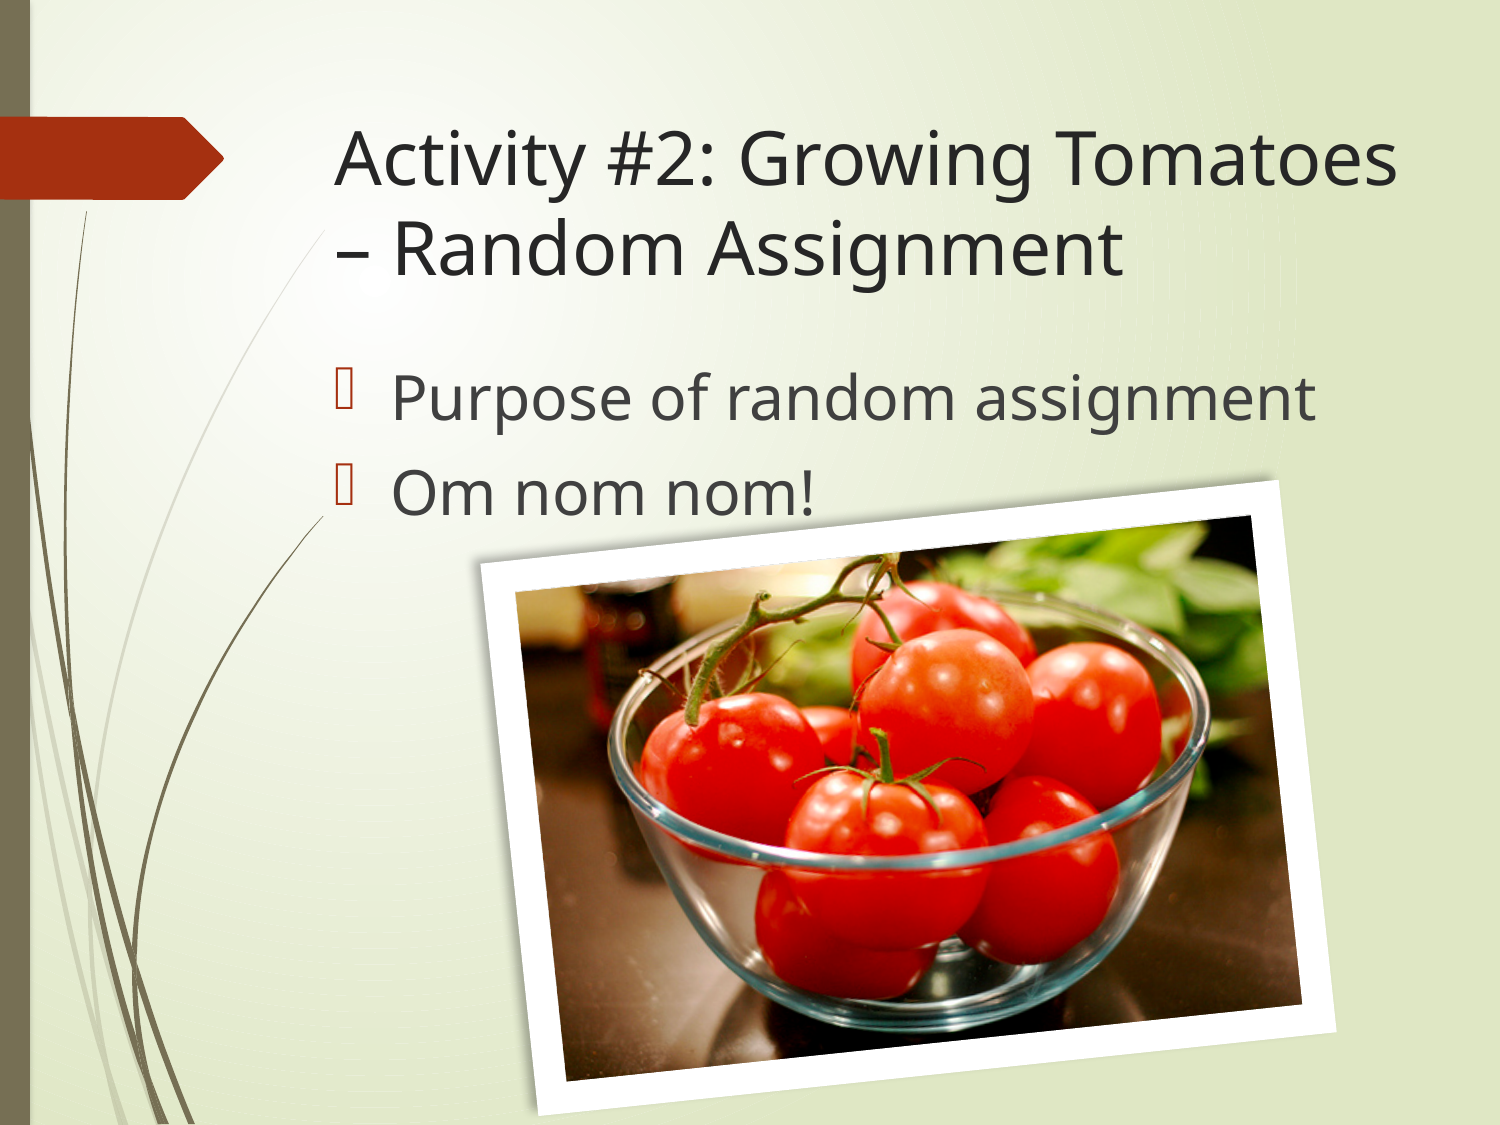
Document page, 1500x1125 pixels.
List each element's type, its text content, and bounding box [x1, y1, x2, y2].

title Activity #2: Growing Tomatoes – Random Assignment [319, 102, 1467, 313]
list Purpose of random assignment Om nom nom! [318, 350, 1400, 970]
picture [516, 516, 1302, 1081]
